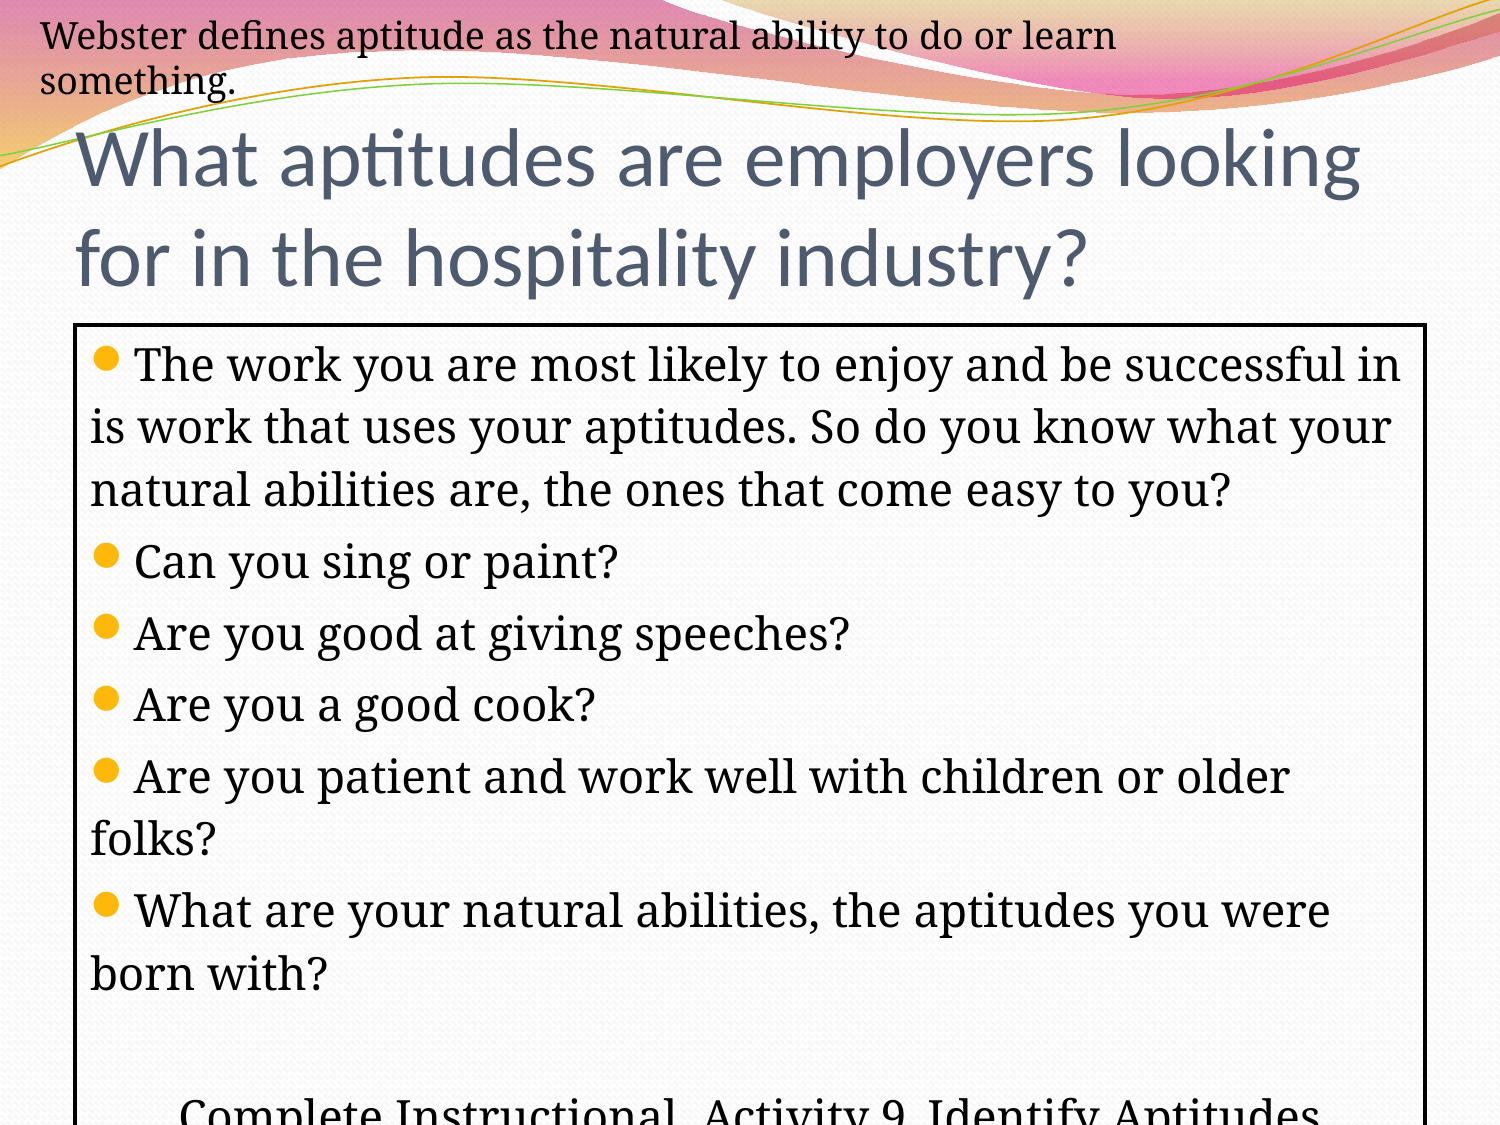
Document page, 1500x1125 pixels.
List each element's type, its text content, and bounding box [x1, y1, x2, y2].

text_box Webster defines aptitude as the natural ability to do or learn something. [24, 4, 1300, 110]
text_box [1253, 901, 1297, 921]
title What aptitudes are employers looking for in the hospitality industry? [74, 115, 1426, 304]
table_header The work you are most likely to enjoy and be successful in is work that uses your aptitudes. So do you know what your natural abilities are, the ones that come easy to you? Can you sing or paint? Are you good at giving speeches? Are you a good cook? Are you patient and work well with children or older folks? What are your natural abilities, the aptitudes you were born with? Complete Instructional Activity 9_Identify Aptitudes [77, 327, 1423, 1125]
